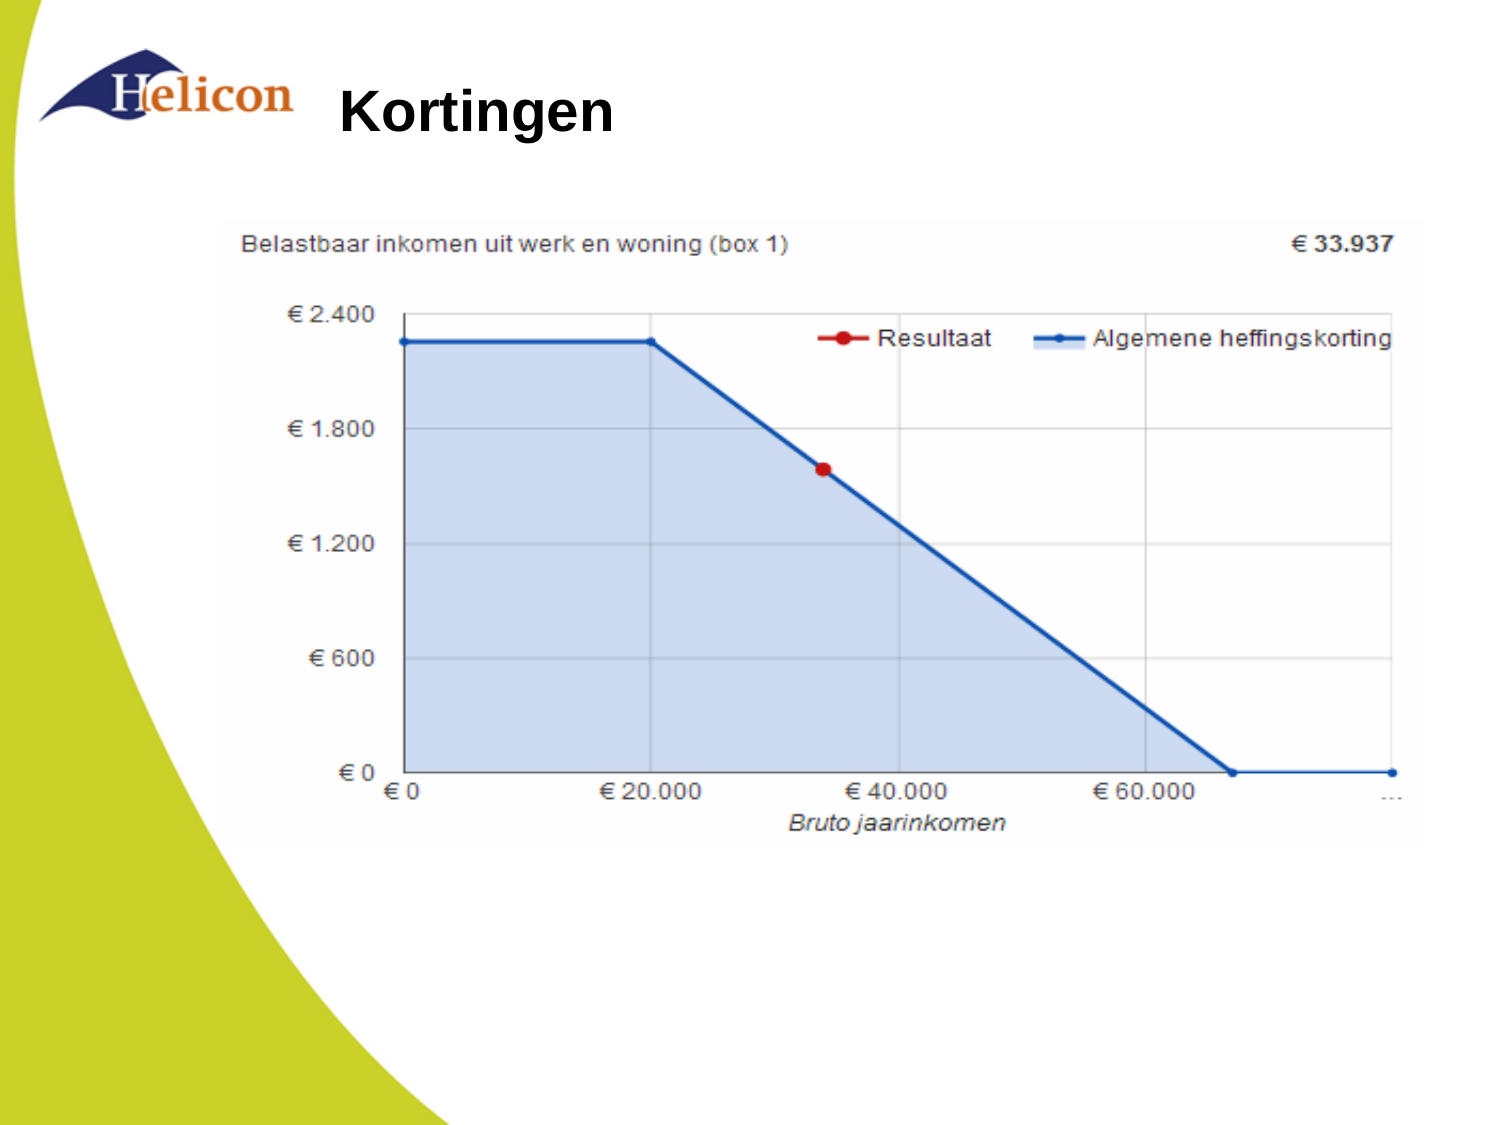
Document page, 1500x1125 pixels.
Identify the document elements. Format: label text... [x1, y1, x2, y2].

title Kortingen [324, 54, 1415, 161]
picture [0, 0, 1500, 1125]
